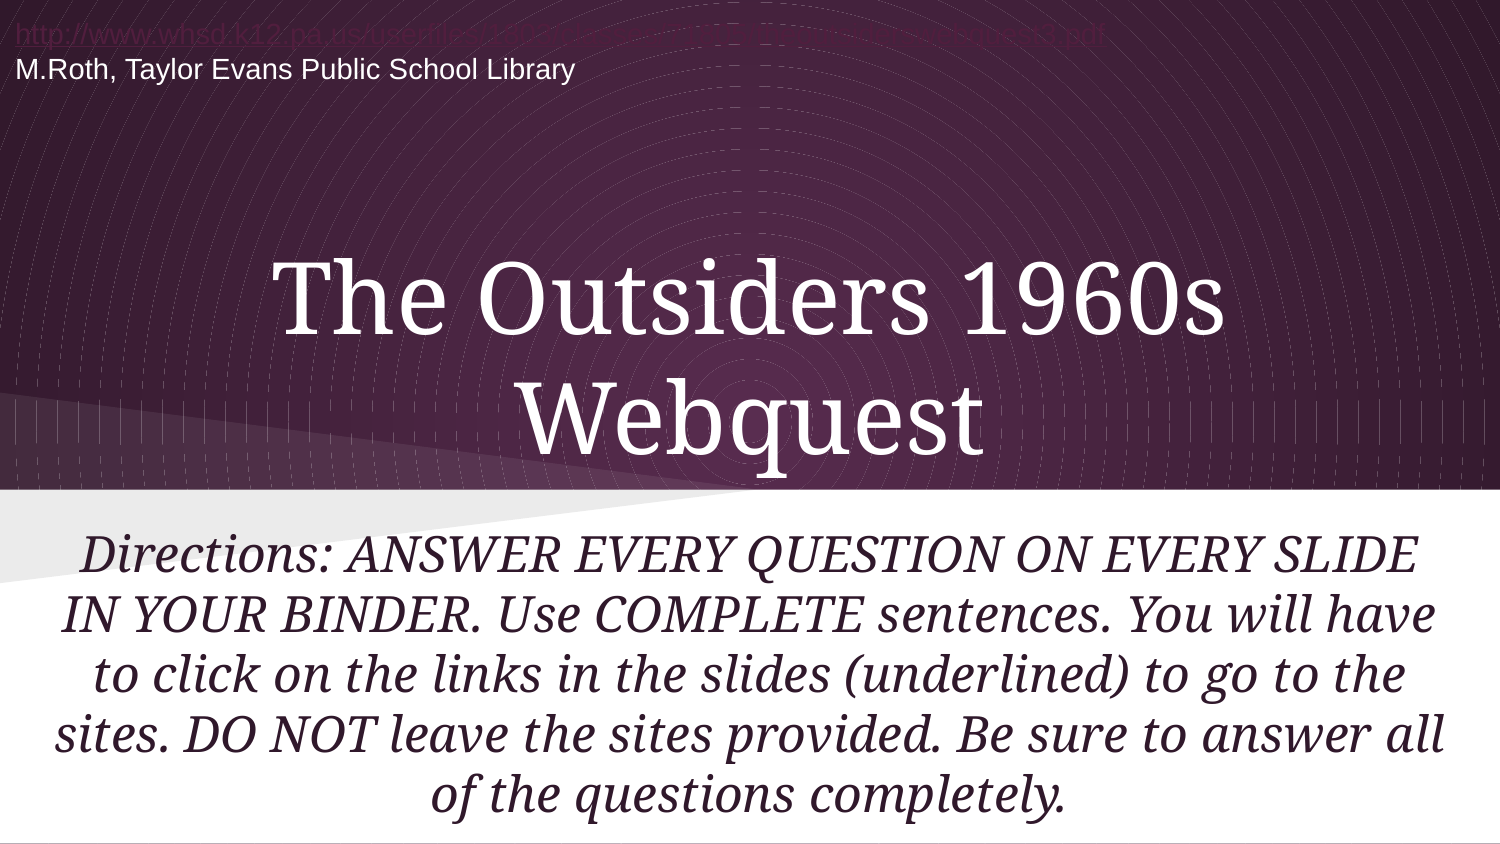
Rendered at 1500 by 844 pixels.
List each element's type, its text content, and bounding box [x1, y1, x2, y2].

text_box http://www.whsd.k12.pa.us/userfiles/1803/classes/71805/theoutsiderswebquest3.pdf M.Roth, Taylor Evans Public School Library [0, 0, 1500, 100]
title The Outsiders 1960s Webquest [112, 219, 1388, 490]
subtitle Directions: ANSWER EVERY QUESTION ON EVERY SLIDE IN YOUR BINDER. Use COMPLETE sentences. You will have to click on the links in the slides (underlined) to go to the sites. DO NOT leave the sites provided. Be sure to answer all of the questions completely. [33, 507, 1467, 844]
